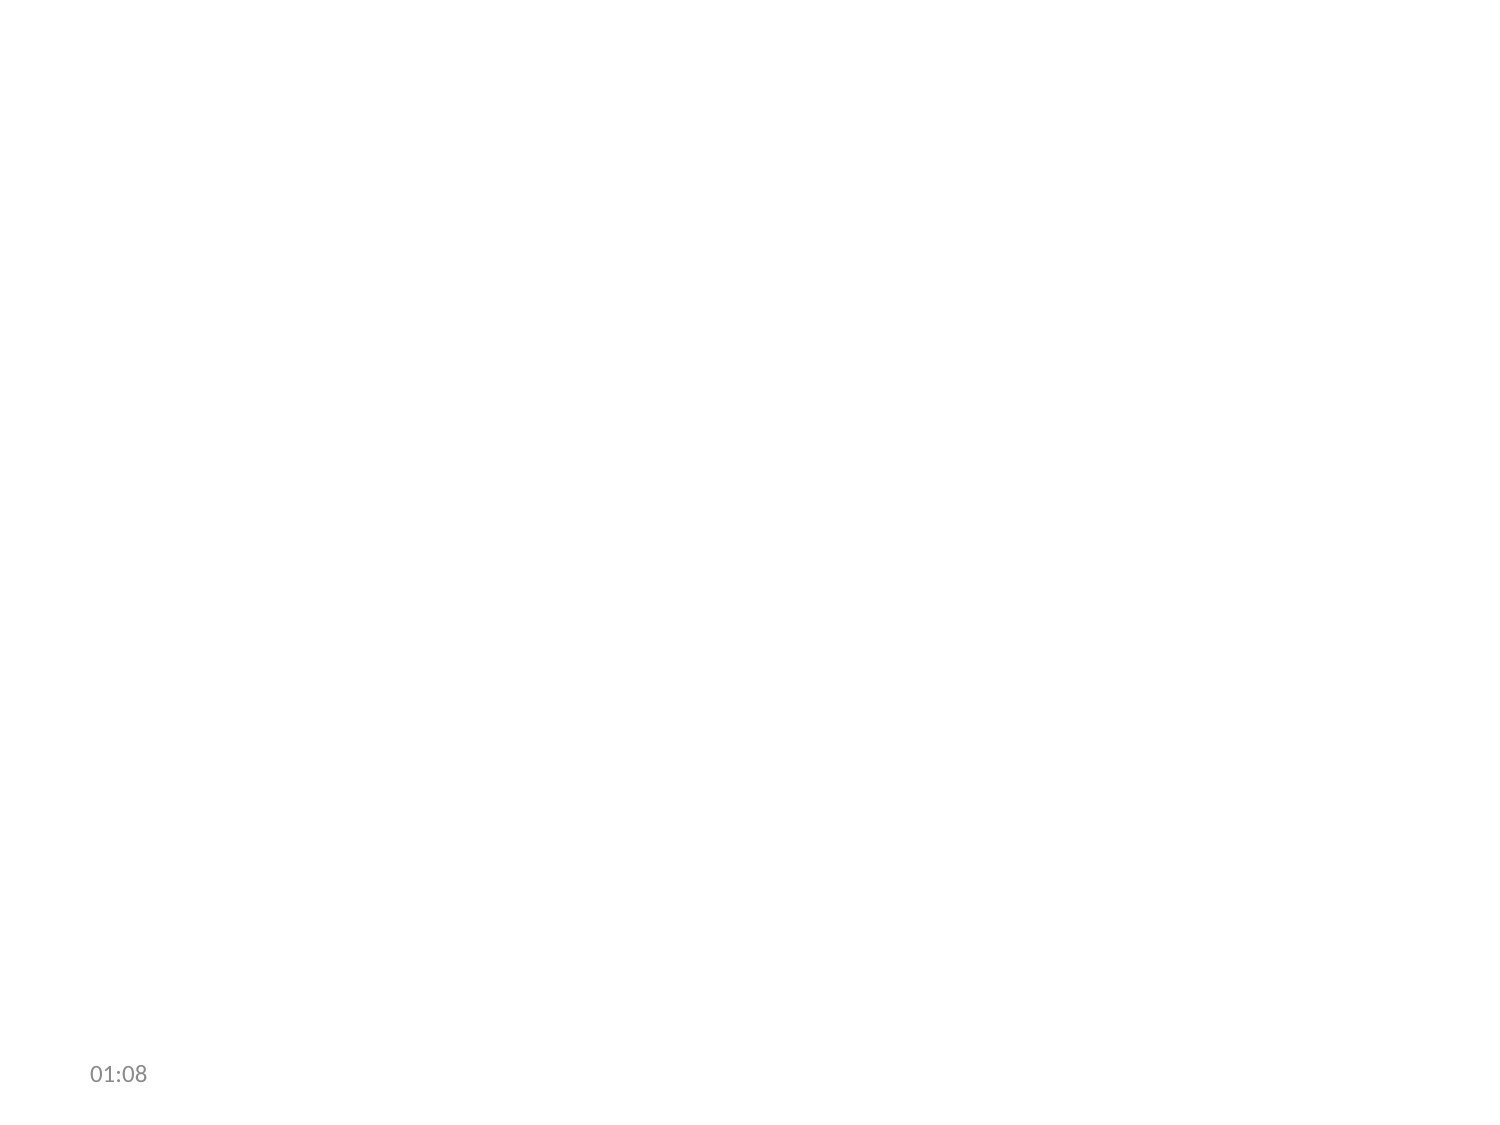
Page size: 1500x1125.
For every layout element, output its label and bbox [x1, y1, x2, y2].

slide_number [75, 1042, 425, 1103]
